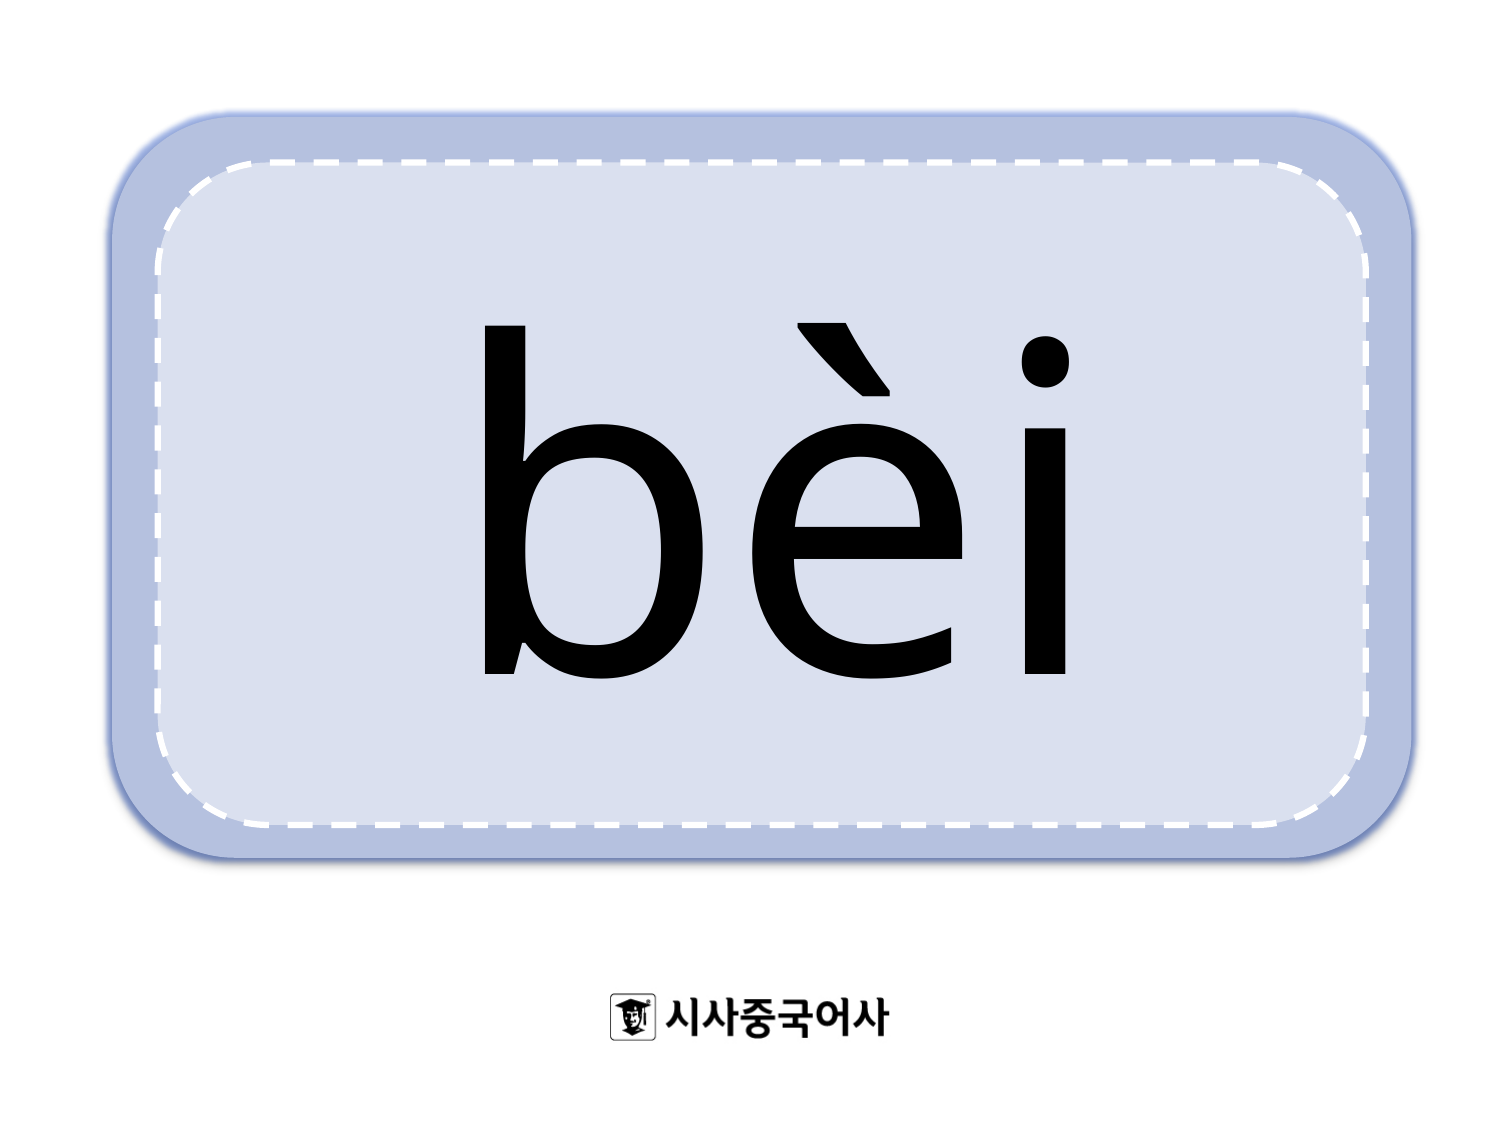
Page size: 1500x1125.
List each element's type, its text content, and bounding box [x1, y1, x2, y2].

picture [602, 987, 898, 1047]
text_box bèi [171, 159, 1380, 823]
